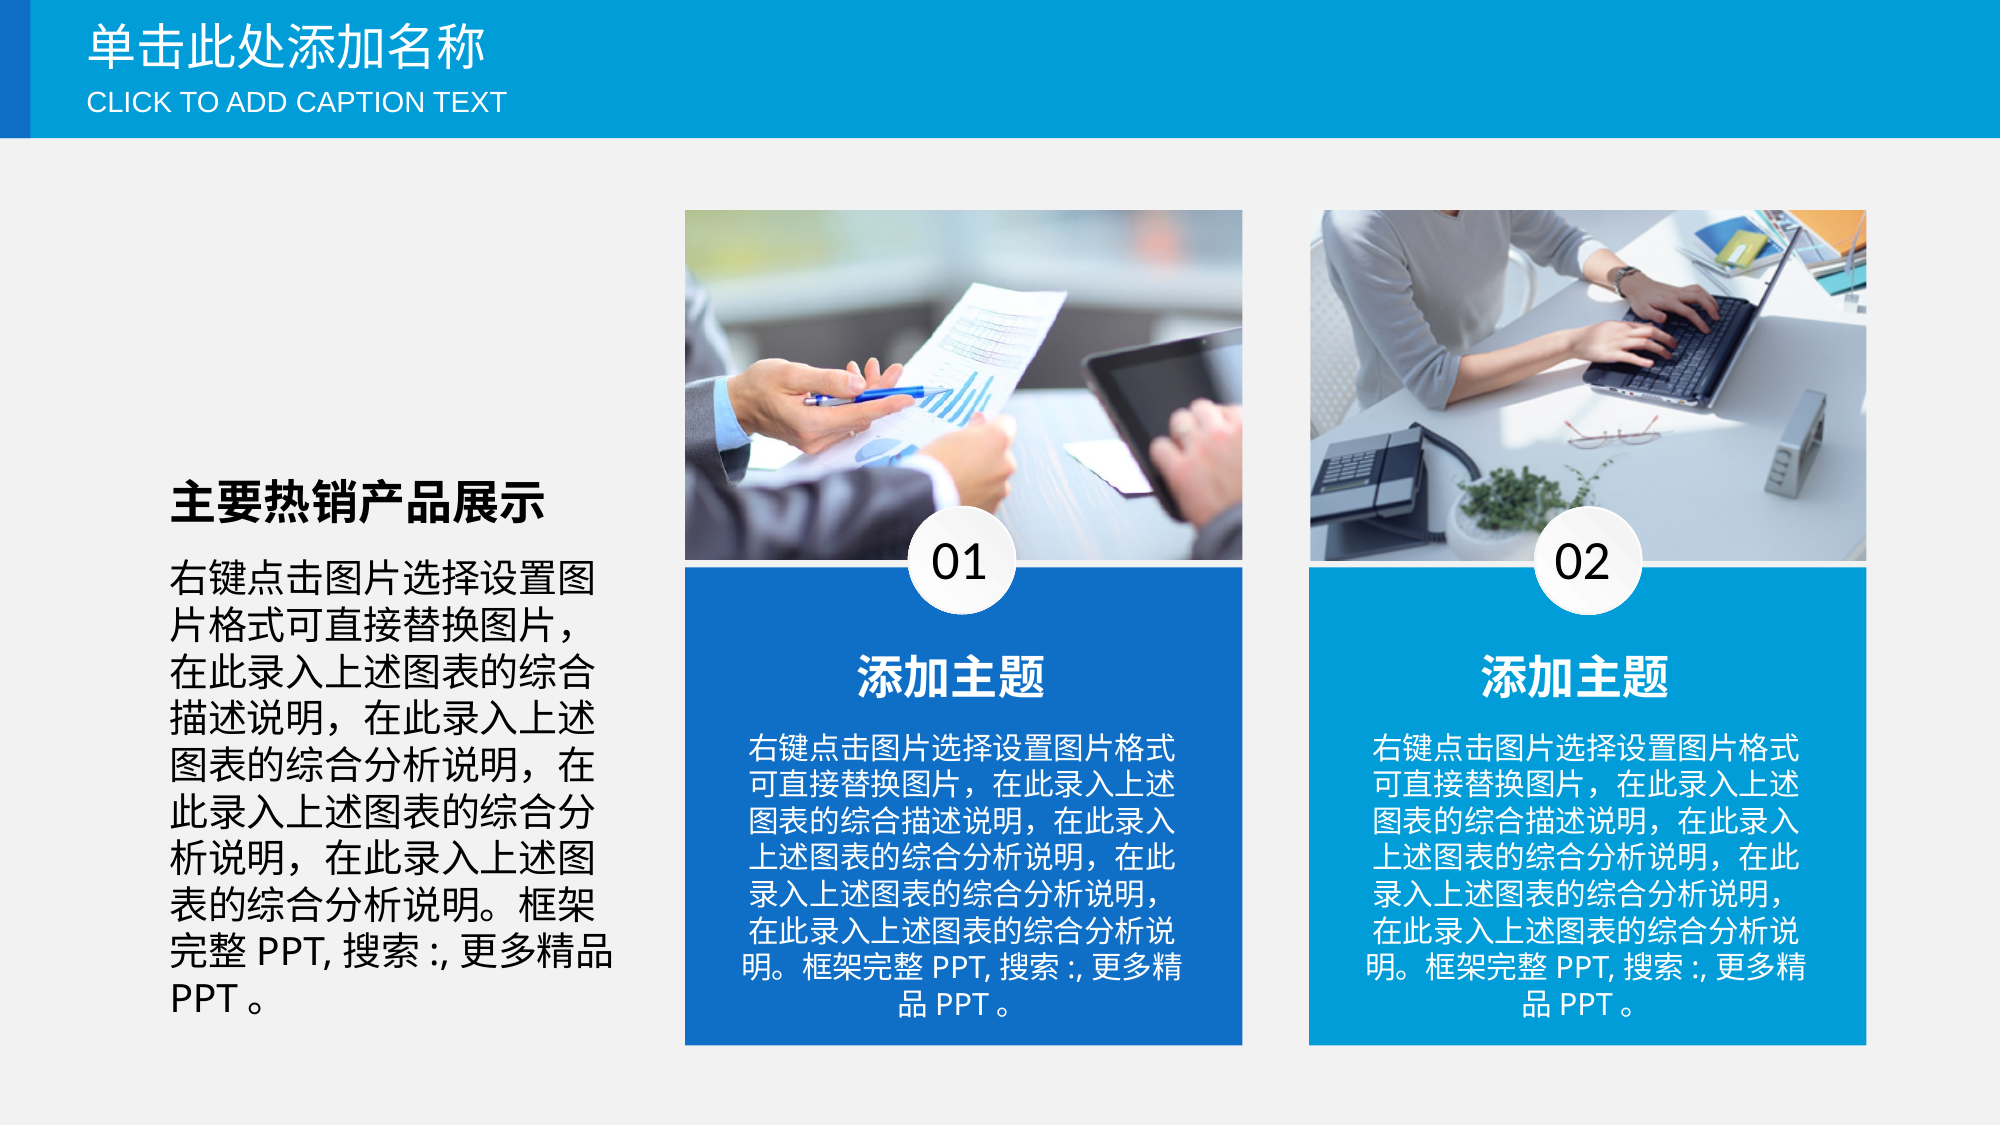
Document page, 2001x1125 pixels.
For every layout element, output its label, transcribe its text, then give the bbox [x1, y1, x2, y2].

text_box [907, 505, 1017, 615]
text_box [31, 0, 2000, 139]
text_box 右键点击图片选择设置图片格式可直接替换图片，在此录入上述图表的综合描述说明，在此录入上述图表的综合分析说明，在此录入上述图表的综合分析说明，在此录入上述图表的综合分析说明。框架完整PPT,搜索:,更多精品PPT。 [717, 718, 1207, 1032]
text_box 右键点击图片选择设置图片格式可直接替换图片，在此录入上述图表的综合描述说明，在此录入上述图表的综合分析说明，在此录入上述图表的综合分析说明，在此录入上述图表的综合分析说明。框架完整PPT,搜索:,更多精品PPT。 [1341, 718, 1831, 1032]
text_box [685, 567, 1243, 1046]
text_box 主要热销产品展示 [149, 462, 596, 540]
text_box [1310, 210, 1867, 561]
text_box 单击此处添加名称 [86, 15, 493, 76]
text_box [1309, 567, 1867, 1046]
text_box 添加主题 [1460, 637, 1715, 714]
text_box CLICK TO ADD CAPTION TEXT [86, 83, 602, 119]
text_box 添加主题 [836, 637, 1091, 714]
text_box 右键点击图片选择设置图片格式可直接替换图片，在此录入上述图表的综合描述说明，在此录入上述图表的综合分析说明，在此录入上述图表的综合分析说明，在此录入上述图表的综合分析说明。框架完整PPT,搜索:,更多精品PPT。 [149, 544, 638, 1030]
text_box [0, 0, 31, 139]
text_box [685, 210, 1243, 561]
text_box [1534, 506, 1643, 615]
